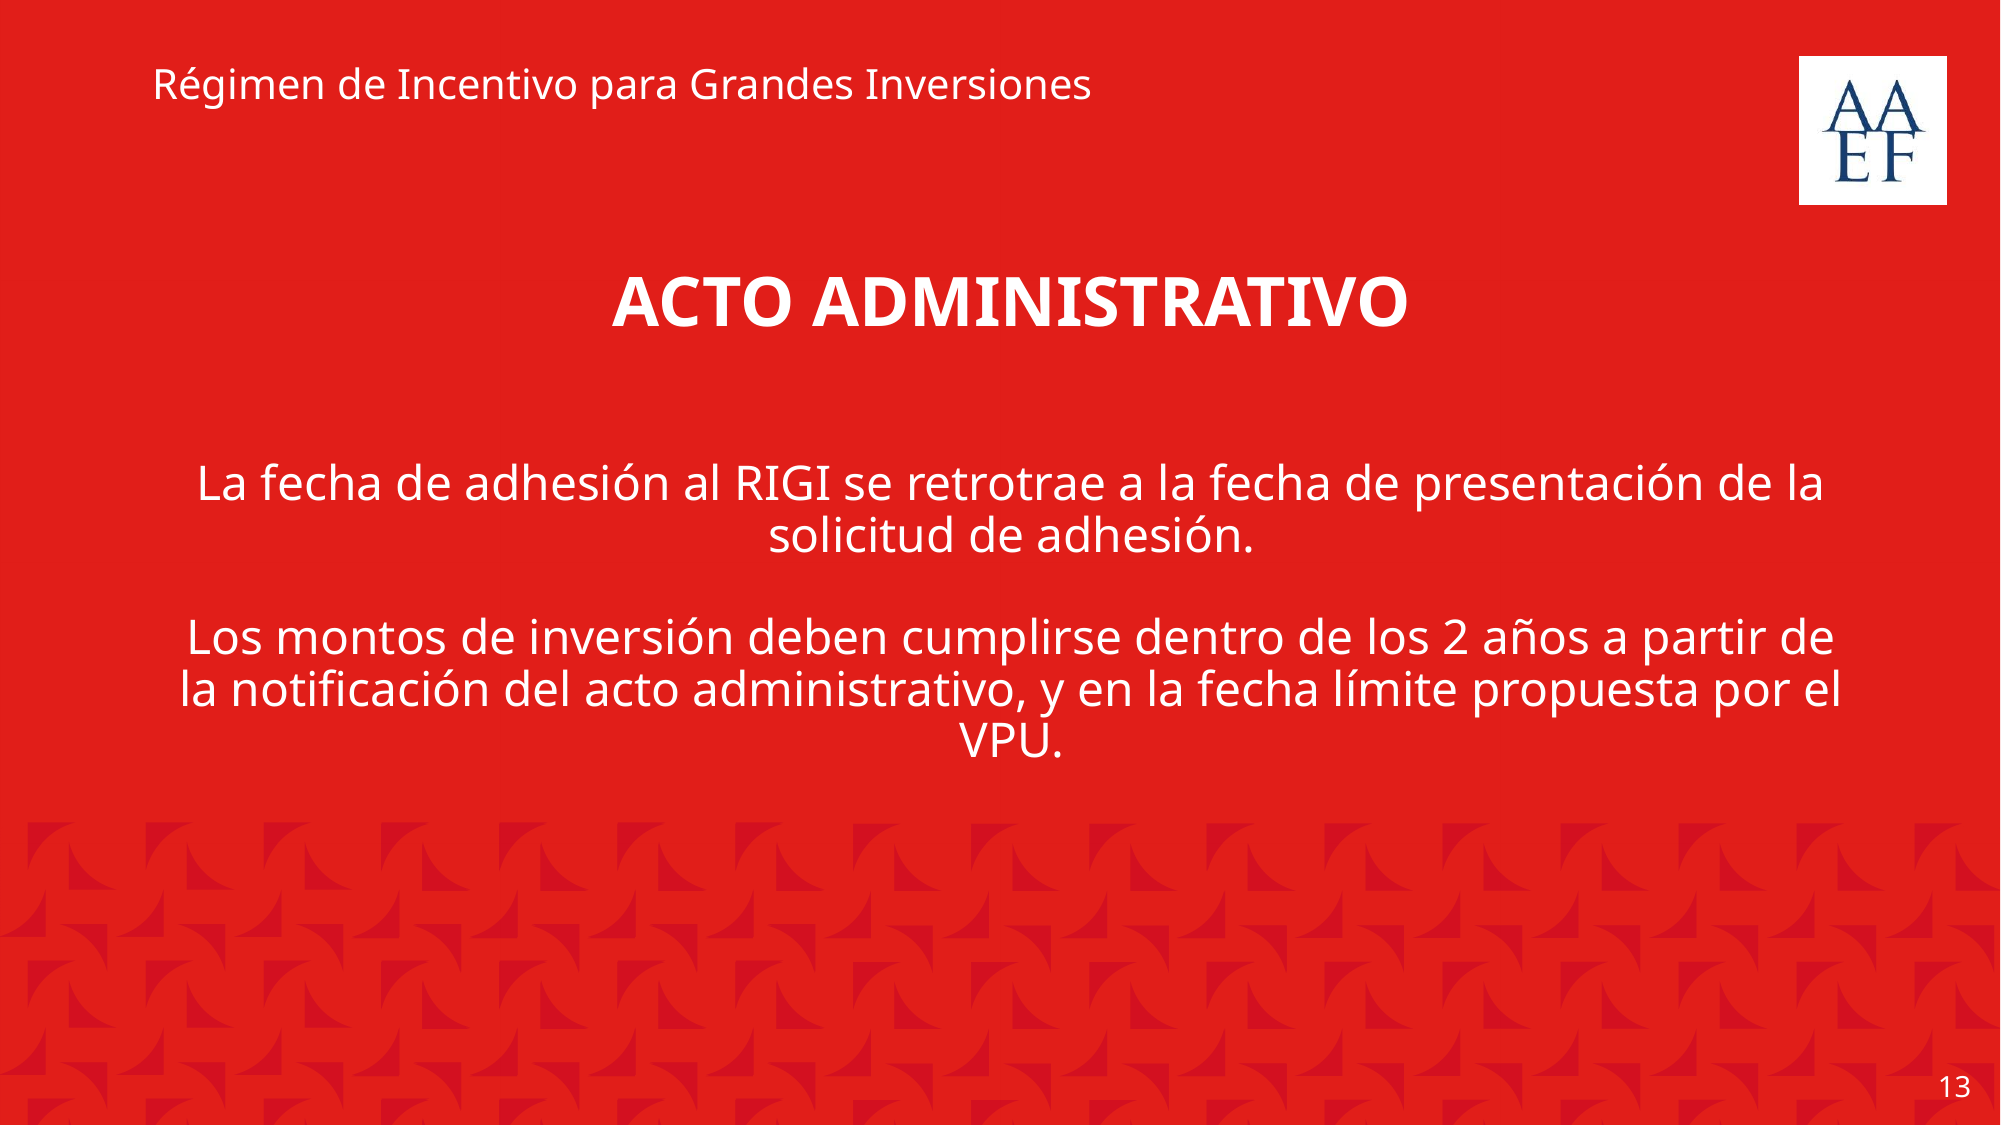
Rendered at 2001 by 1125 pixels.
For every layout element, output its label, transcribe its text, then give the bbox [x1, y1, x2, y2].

text_box Régimen de Incentivo para Grandes Inversiones [137, 56, 1247, 120]
title ACTO ADMINISTRATIVO La fecha de adhesión al RIGI se retrotrae a la fecha de presentación de la solicitud de adhesión. Los montos de inversión deben cumplirse dentro de los 2 años a partir de la notificación del acto administrativo, y en la fecha límite propuesta por el VPU. [149, 257, 1875, 904]
picture [0, 0, 2001, 1125]
